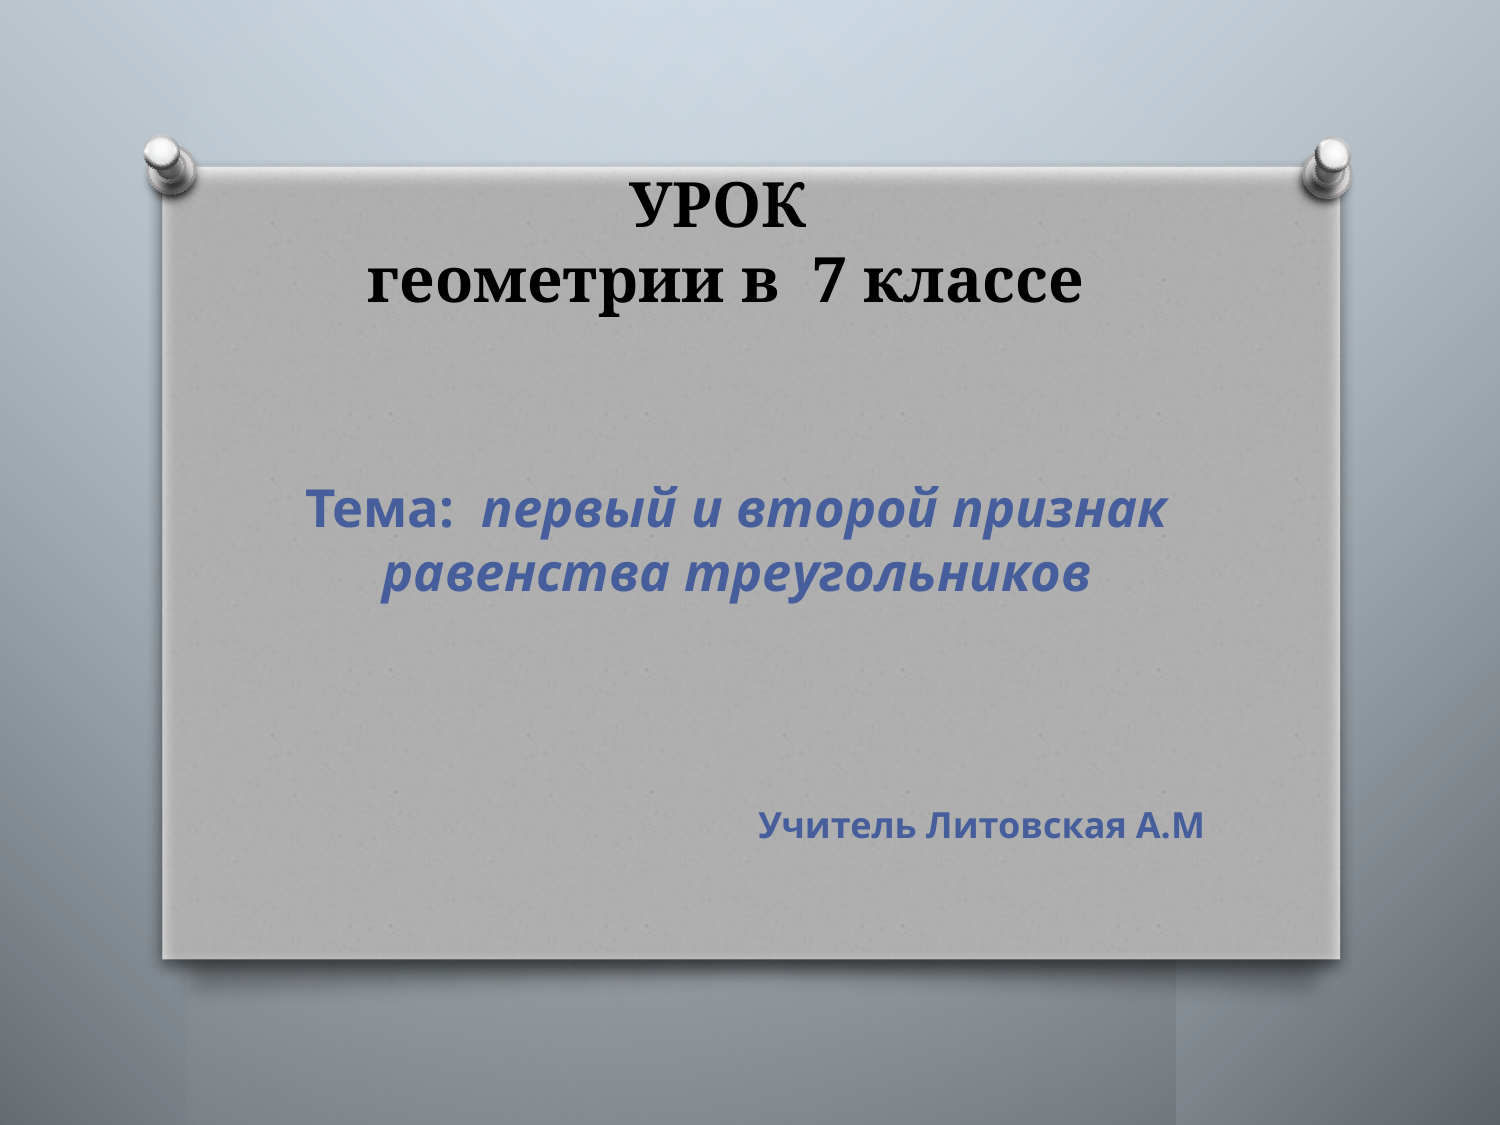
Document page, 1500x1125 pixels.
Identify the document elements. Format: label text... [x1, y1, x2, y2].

title УРОК геометрии в 7 классе [265, 172, 1188, 398]
subtitle Тема: первый и второй признак равенства треугольников Учитель Литовская А.М [253, 468, 1221, 863]
picture [1274, 109, 1396, 230]
picture [112, 100, 235, 224]
